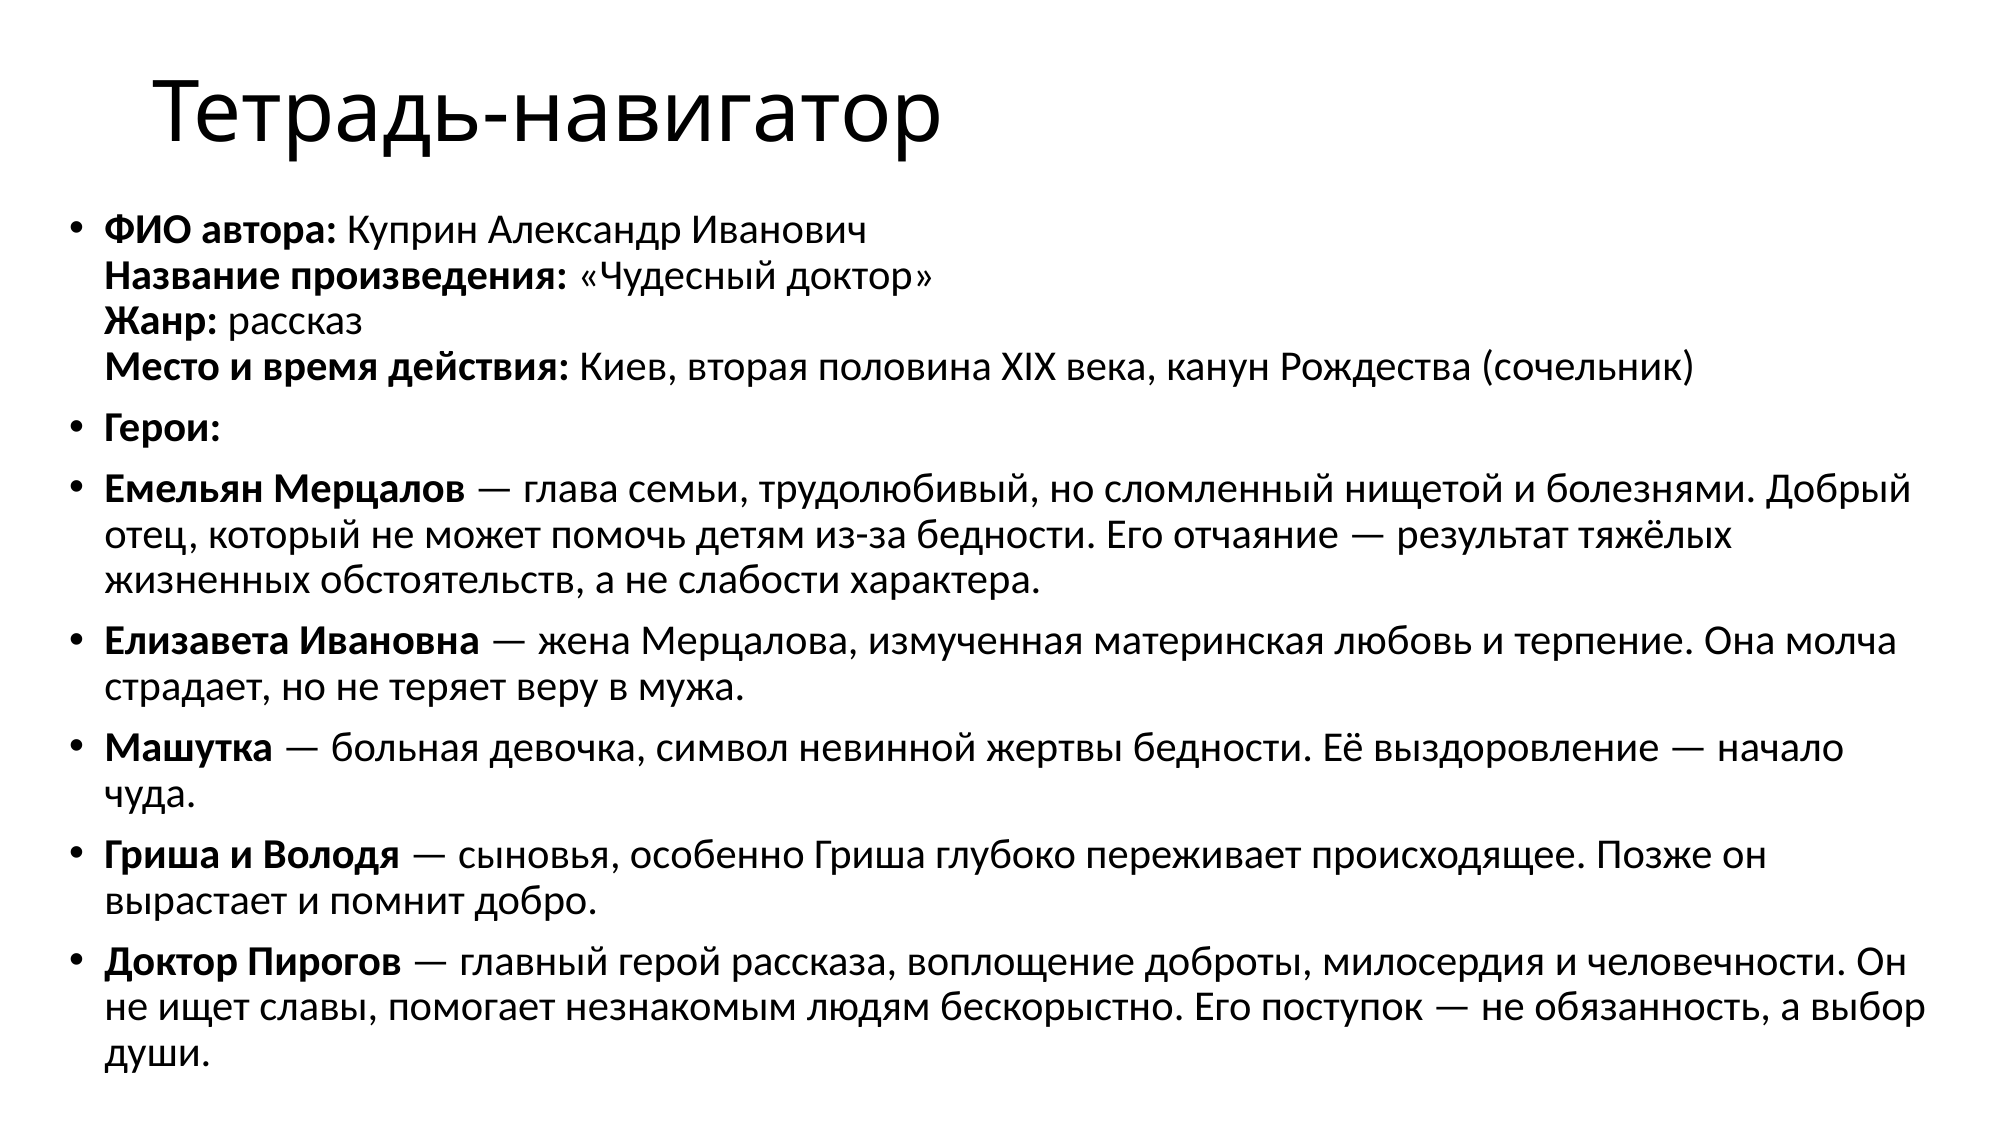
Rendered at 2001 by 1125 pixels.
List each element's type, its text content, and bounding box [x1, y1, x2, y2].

title Тетрадь-навигатор [137, 59, 1863, 168]
list ФИО автора: Куприн Александр Иванович Название произведения: «Чудесный доктор» Жанр: рассказ Место и время действия: Киев, вторая половина XIX века, канун Рождества (сочельник) Герои: Емельян Мерцалов — глава семьи, трудолюбивый, но сломленный нищетой и болезнями. Добрый отец, который не может помочь детям из-за бедности. Его отчаяние — результат тяжёлых жизненных обстоятельств, а не слабости характера. Елизавета Ивановна — жена Мерцалова, измученная материнская любовь и терпение. Она молча страдает, но не теряет веру в мужа. Машутка — больная девочка, символ невинной жертвы бедности. Её выздоровление — начало чуда. Гриша и Володя — сыновья, особенно Гриша глубоко переживает происходящее. Позже он вырастает и помнит добро. Доктор Пирогов — главный герой рассказа, воплощение доброты, милосердия и человечности. Он не ищет славы, помогает незнакомым людям бескорыстно. Его поступок — не обязанность, а выбор души. [54, 199, 1948, 1092]
